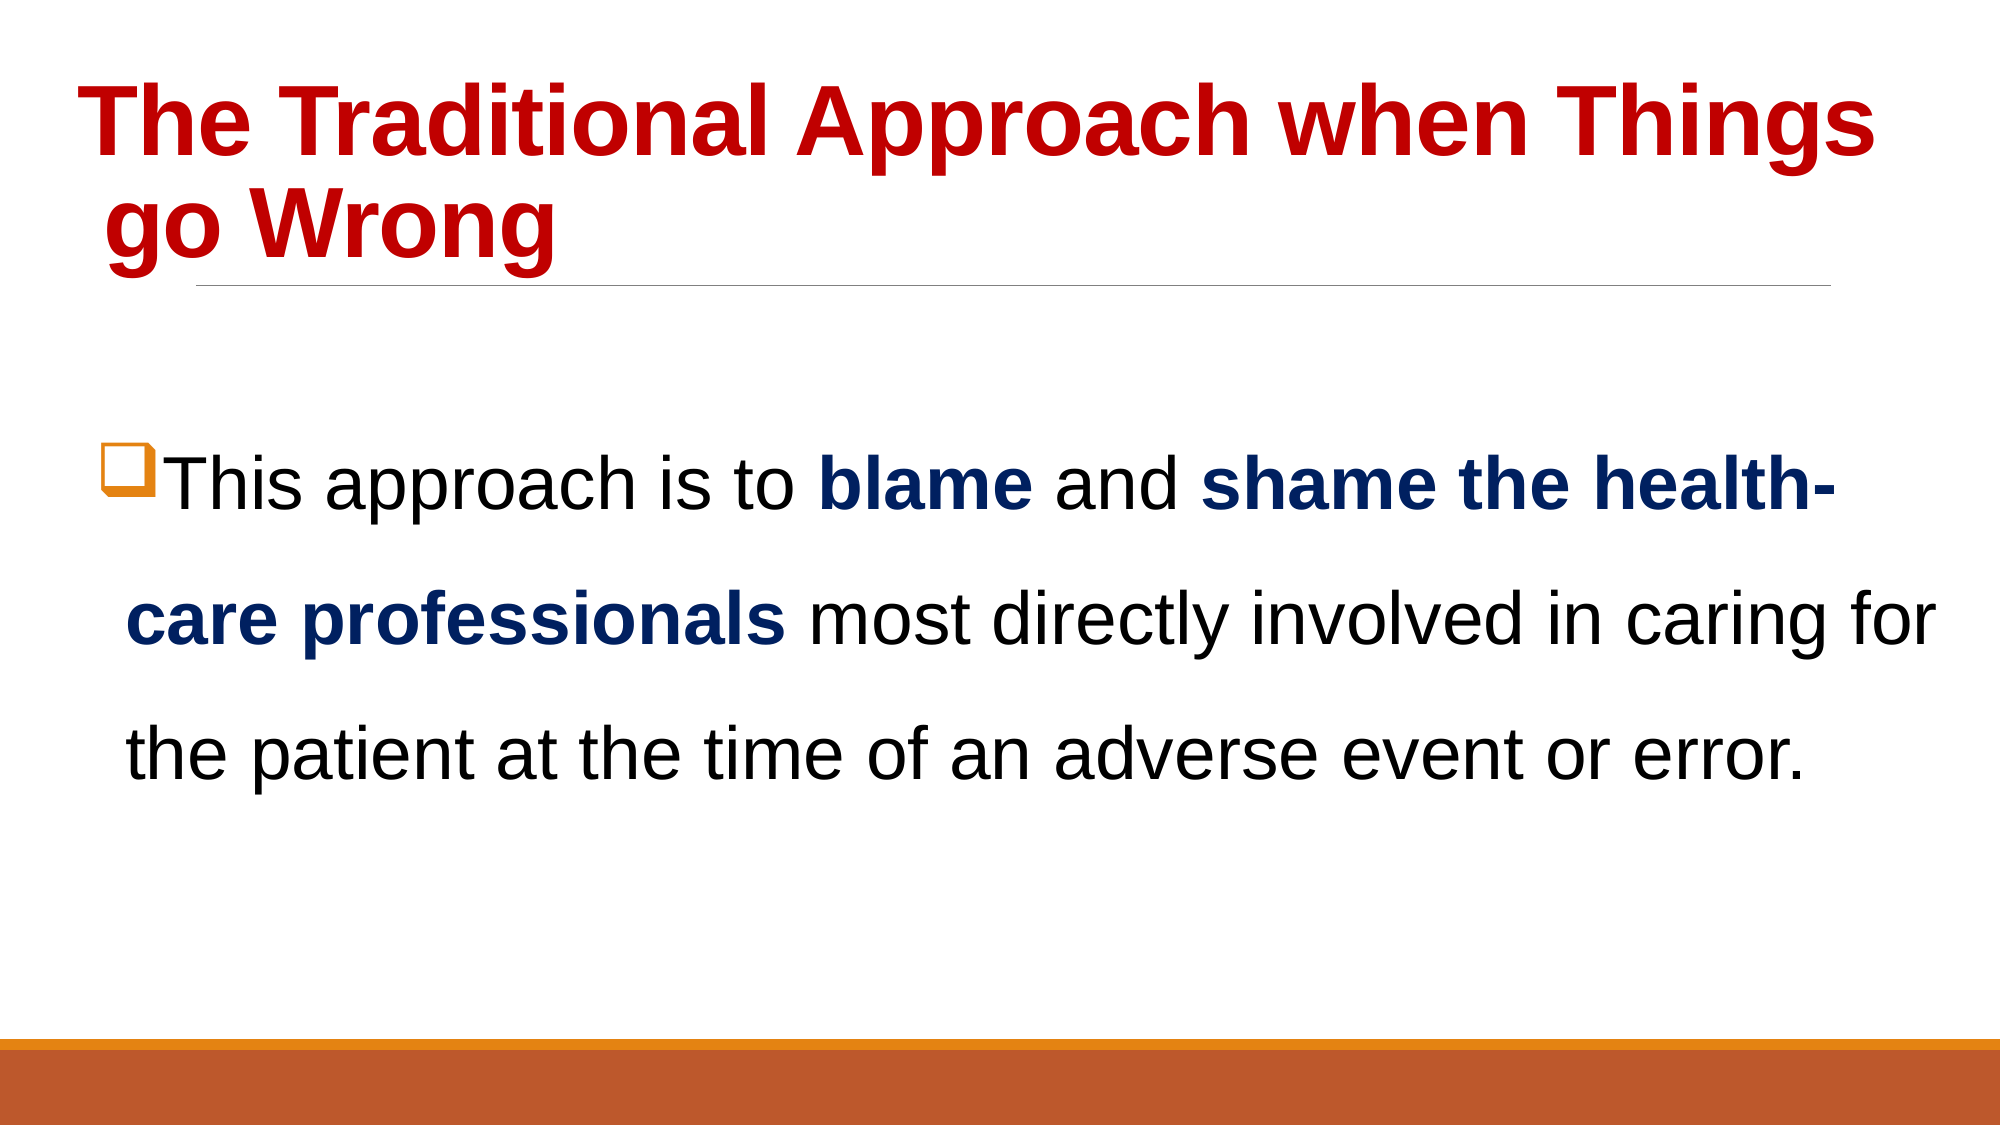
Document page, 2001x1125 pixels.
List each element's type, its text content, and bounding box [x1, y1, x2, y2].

list This approach is to blame and shame the health-care professionals most directly involved in caring for the patient at the time of an adverse event or error. [62, 382, 1946, 1026]
title The Traditional Approach when Things go Wrong [62, 47, 1946, 285]
